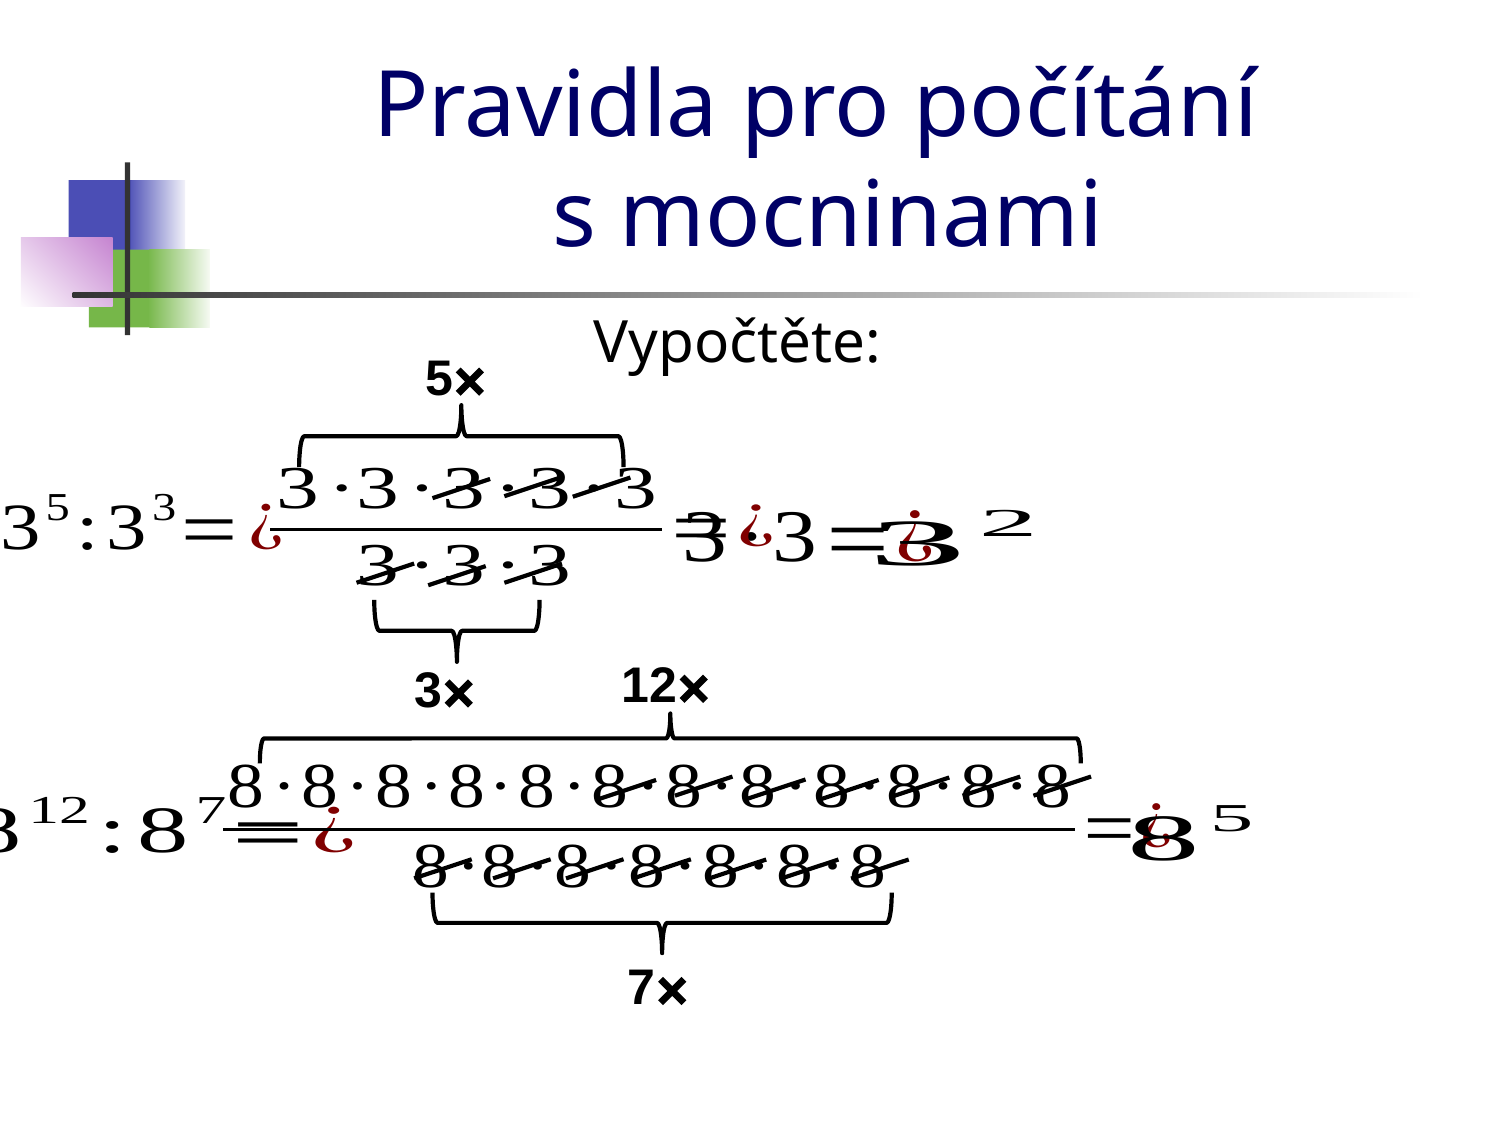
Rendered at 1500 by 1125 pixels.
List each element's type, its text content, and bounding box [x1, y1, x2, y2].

text_box 12⨯ [606, 645, 762, 720]
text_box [598, 779, 657, 800]
text_box [432, 892, 892, 954]
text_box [780, 859, 839, 879]
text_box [891, 777, 950, 797]
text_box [504, 563, 563, 584]
text_box 7⨯ [612, 947, 728, 1023]
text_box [356, 563, 415, 584]
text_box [633, 858, 692, 879]
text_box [708, 859, 767, 879]
text_box [374, 599, 540, 649]
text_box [504, 476, 563, 497]
text_box [299, 413, 624, 468]
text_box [413, 858, 472, 879]
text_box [1033, 776, 1092, 796]
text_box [432, 478, 491, 499]
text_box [572, 477, 631, 497]
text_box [492, 858, 551, 879]
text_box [565, 858, 624, 879]
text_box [962, 776, 1021, 796]
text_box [747, 779, 806, 799]
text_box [427, 565, 486, 586]
text_box [259, 720, 1081, 764]
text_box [820, 779, 879, 800]
title Pravidla pro počítání s mocninami [188, 34, 1468, 276]
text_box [674, 776, 733, 796]
text_box 3⨯ [399, 649, 515, 725]
text_box 5⨯ [410, 338, 526, 413]
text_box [850, 859, 909, 879]
list Vypočtěte: [563, 296, 955, 380]
